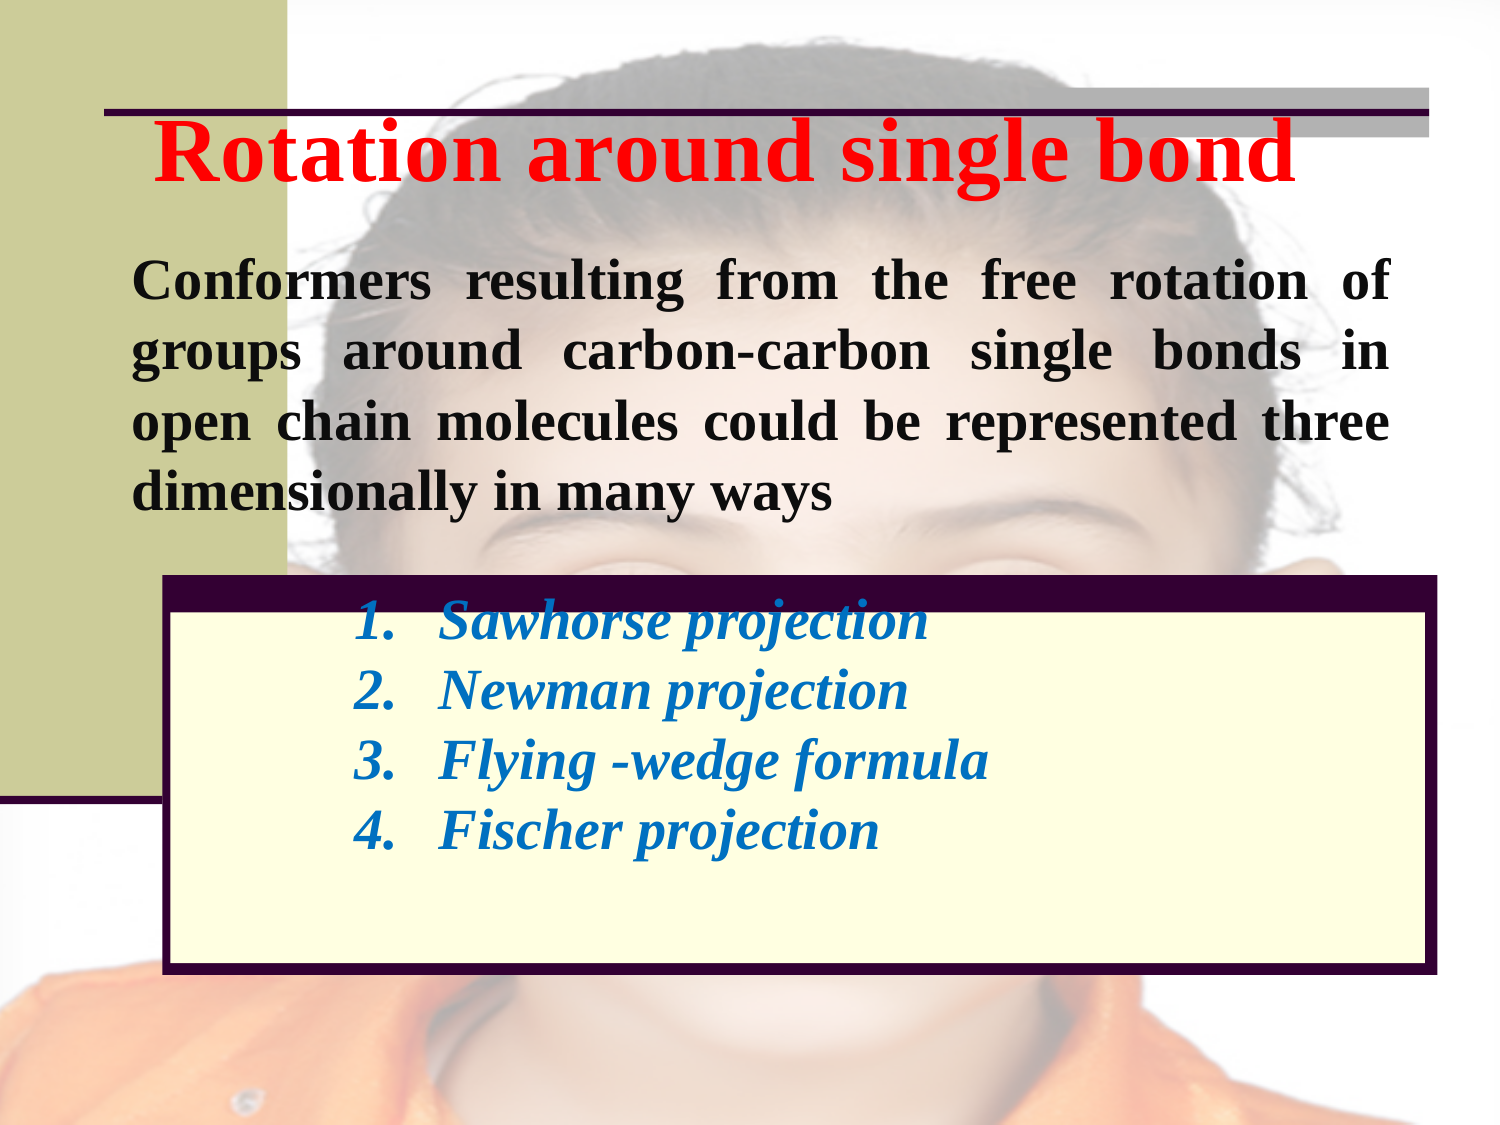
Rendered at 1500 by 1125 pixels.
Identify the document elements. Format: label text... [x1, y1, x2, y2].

text_box Rotation around single bond [93, 81, 1360, 207]
text_box Sawhorse projection Newman projection Flying -wedge formula Fischer projection [339, 574, 1207, 869]
text_box Conformers resulting from the free rotation of groups around carbon-carbon single bonds in open chain molecules could be represented three dimensionally in many ways [117, 234, 1407, 529]
